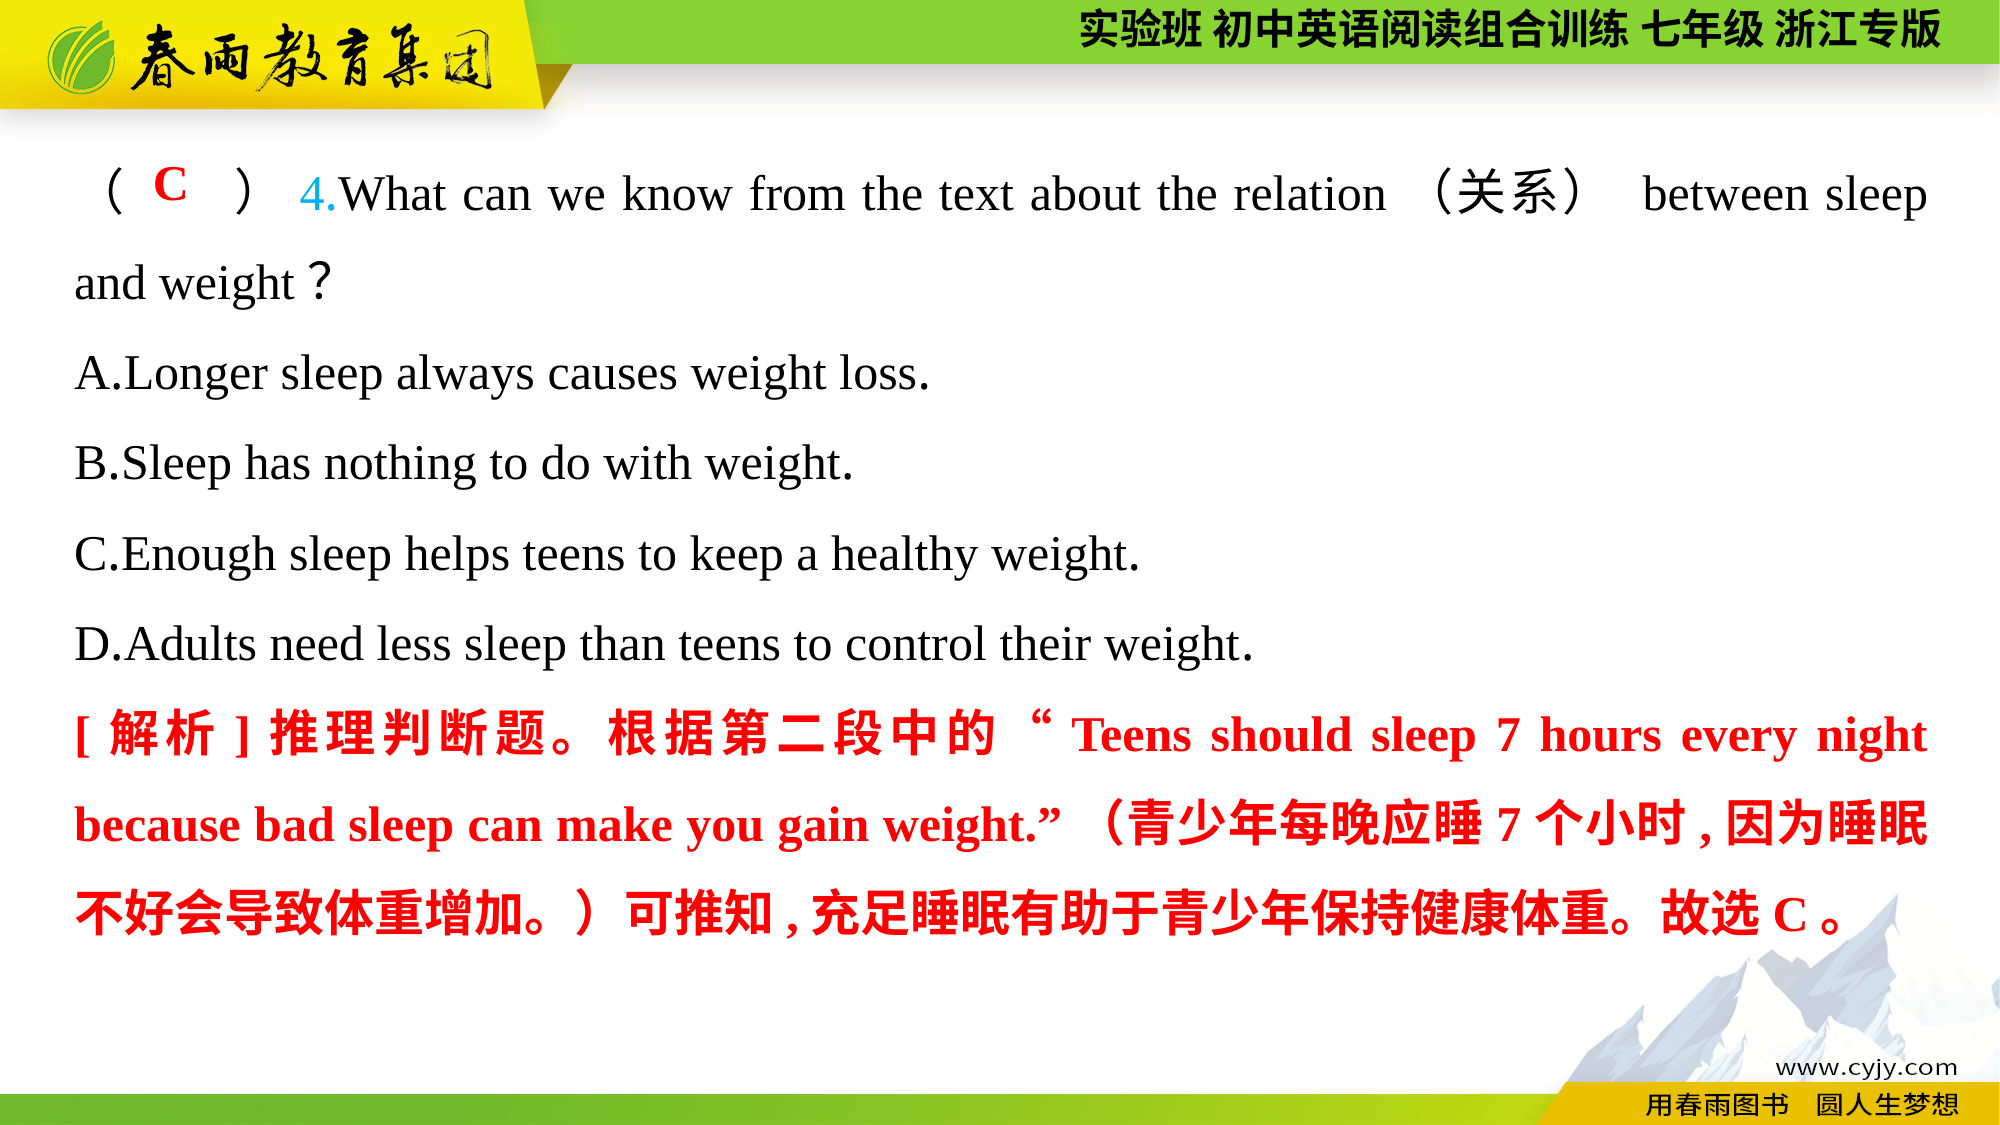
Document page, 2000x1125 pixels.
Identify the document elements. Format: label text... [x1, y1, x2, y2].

picture [0, 0, 2000, 1125]
text_box [解析]推理判断题。根据第二段中的“Teens should sleep 7 hours every night because bad sleep can make you gain weight.”（青少年每晚应睡7个小时,因为睡眠不好会导致体重增加。）可推知,充足睡眠有助于青少年保持健康体重。故选C。 [59, 664, 1944, 950]
list （ ）4.What can we know from the text about the relation（关系） between sleep and weight？ A.Longer sleep always causes weight loss. B.Sleep has nothing to do with weight. C.Enough sleep helps teens to keep a healthy weight. D.Adults need less sleep than teens to control their weight. [59, 122, 1944, 664]
text_box C [138, 143, 204, 219]
